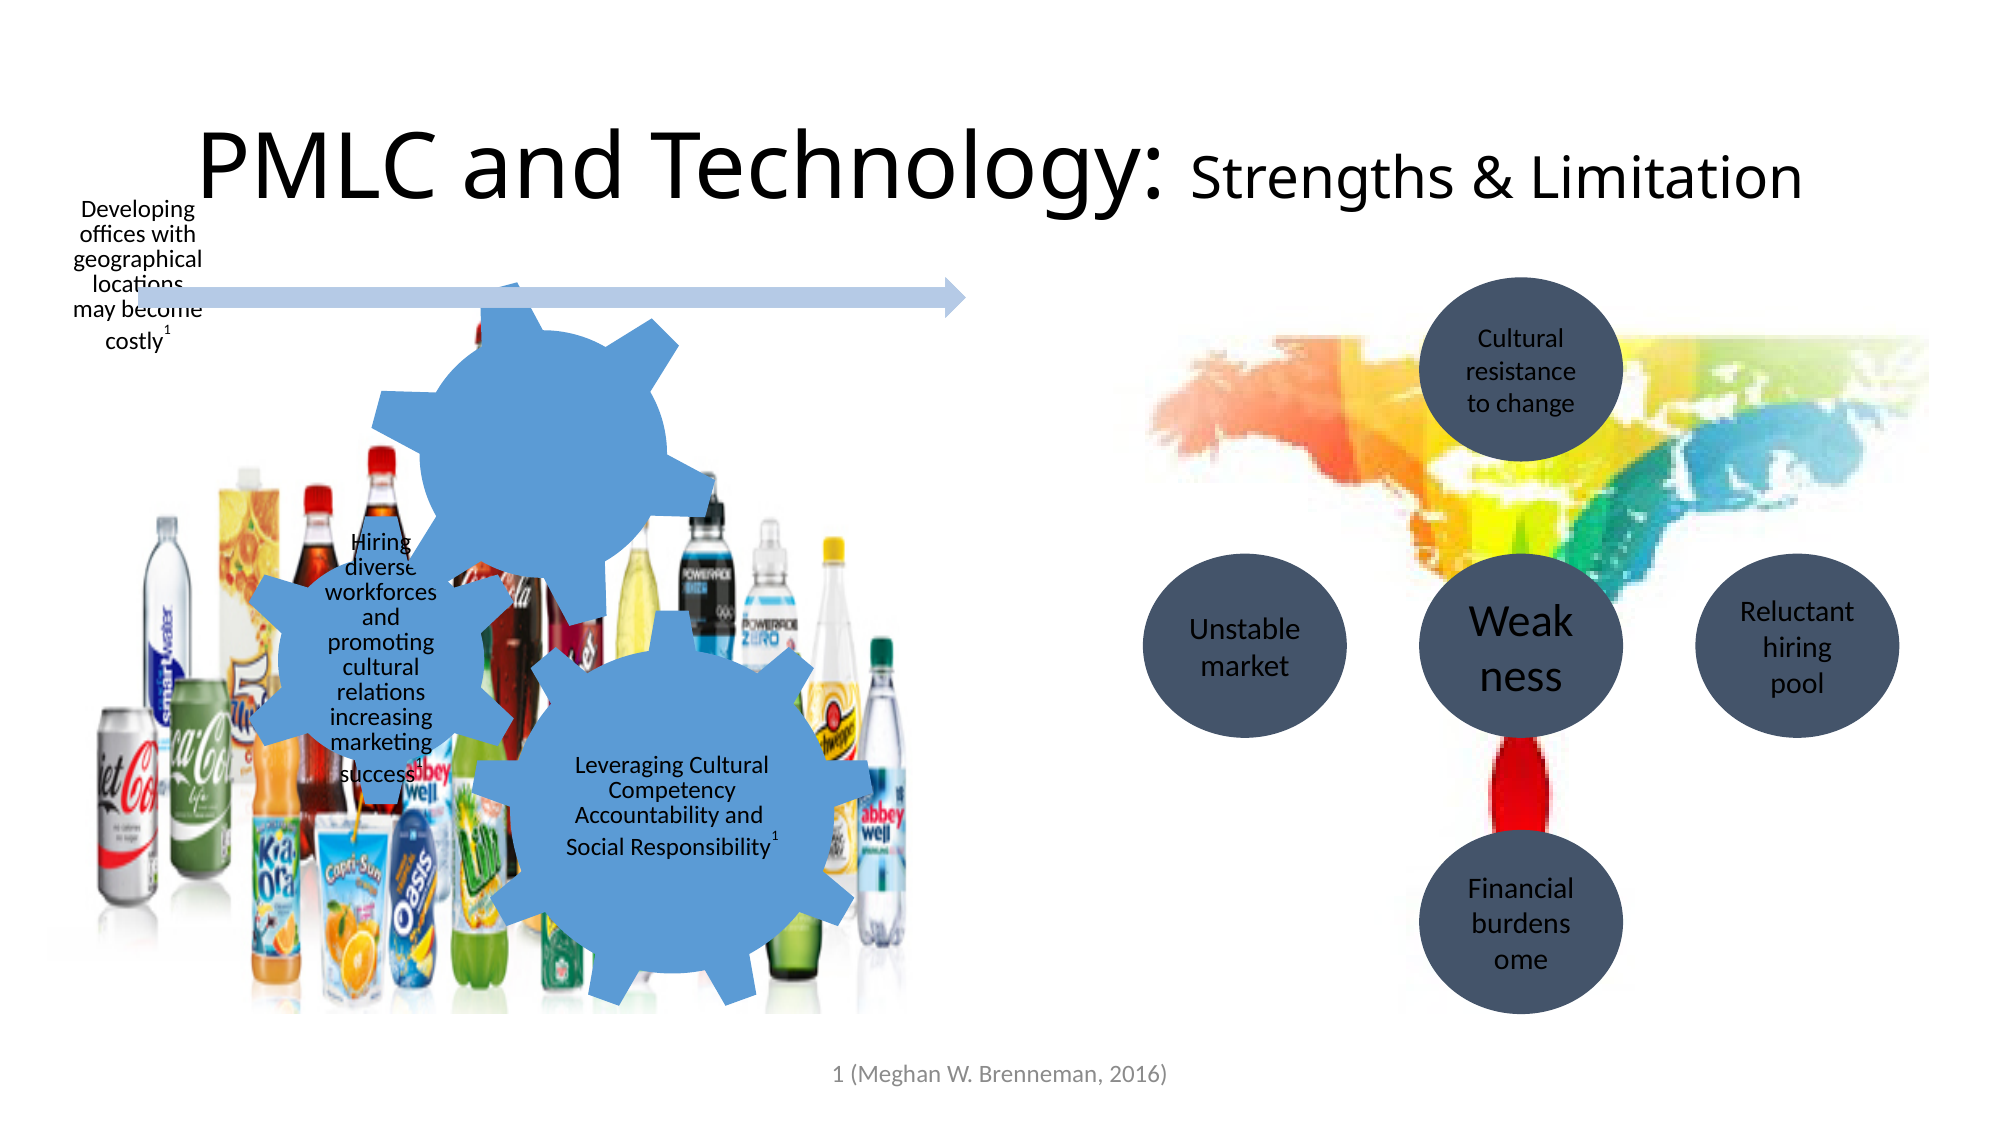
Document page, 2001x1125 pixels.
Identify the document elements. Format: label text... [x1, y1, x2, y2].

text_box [47, 277, 966, 1015]
footer 1 (Meghan W. Brenneman, 2016) [662, 1042, 1338, 1103]
title PMLC and Technology: Strengths & Limitation [137, 59, 1863, 278]
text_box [1113, 277, 1929, 1015]
